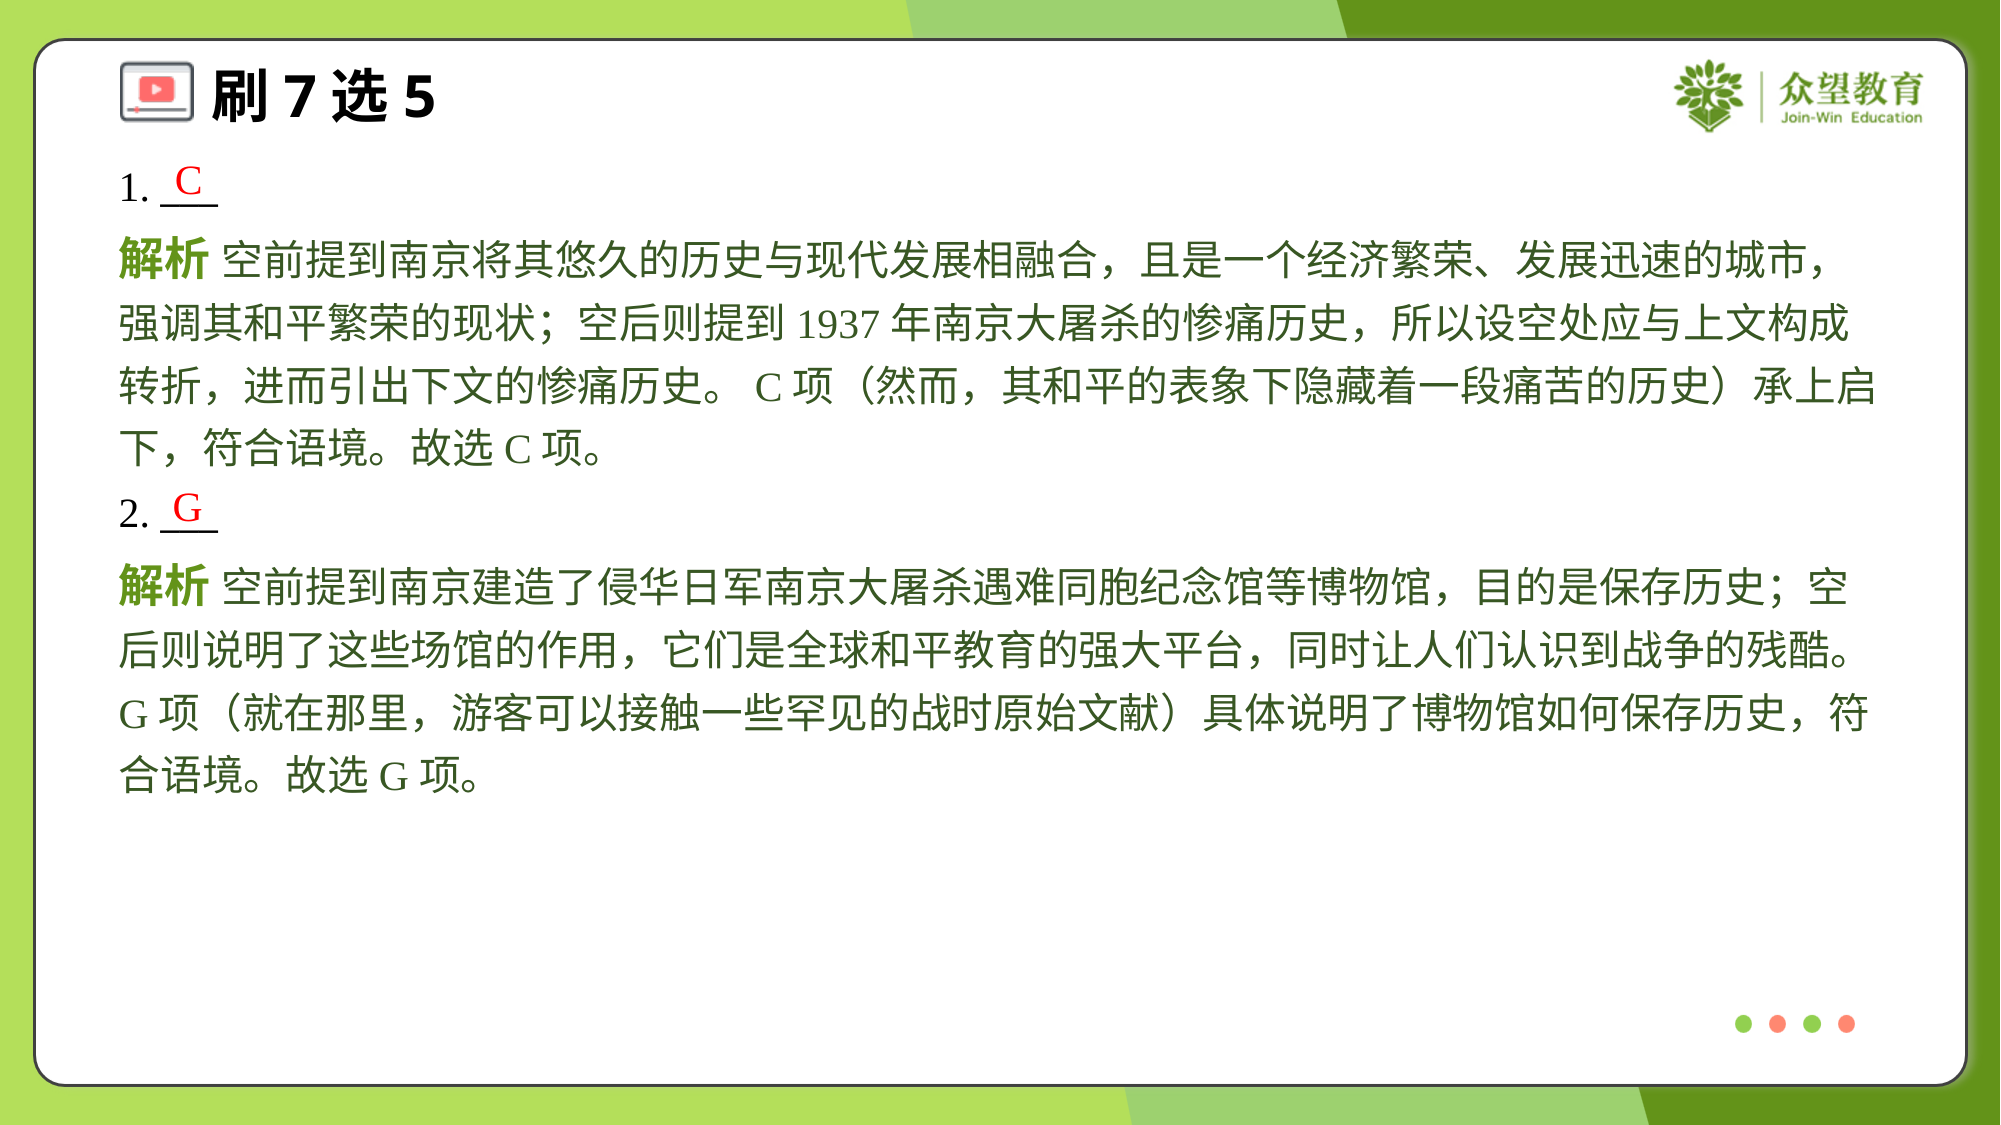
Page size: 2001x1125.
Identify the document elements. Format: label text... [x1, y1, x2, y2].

picture [0, 0, 2000, 1125]
text_box 1. ___ [118, 146, 1883, 204]
text_box C [170, 140, 208, 199]
text_box 解析 空前提到南京将其悠久的历史与现代发展相融合，且是一个经济繁荣、发展迅速的城市，强调其和平繁荣的现状；空后则提到1937年南京大屠杀的惨痛历史，所以设空处应与上文构成转折，进而引出下文的惨痛历史。C项（然而，其和平的表象下隐藏着一段痛苦的历史）承上启下，符合语境。故选C项。 [118, 215, 1883, 468]
text_box 2. ___ [118, 473, 1883, 531]
text_box 解析 空前提到南京建造了侵华日军南京大屠杀遇难同胞纪念馆等博物馆，目的是保存历史；空后则说明了这些场馆的作用，它们是全球和平教育的强大平台，同时让人们认识到战争的残酷。G项（就在那里，游客可以接触一些罕见的战时原始文献）具体说明了博物馆如何保存历史，符合语境。故选G项。 [118, 542, 1883, 795]
text_box G [167, 467, 208, 525]
